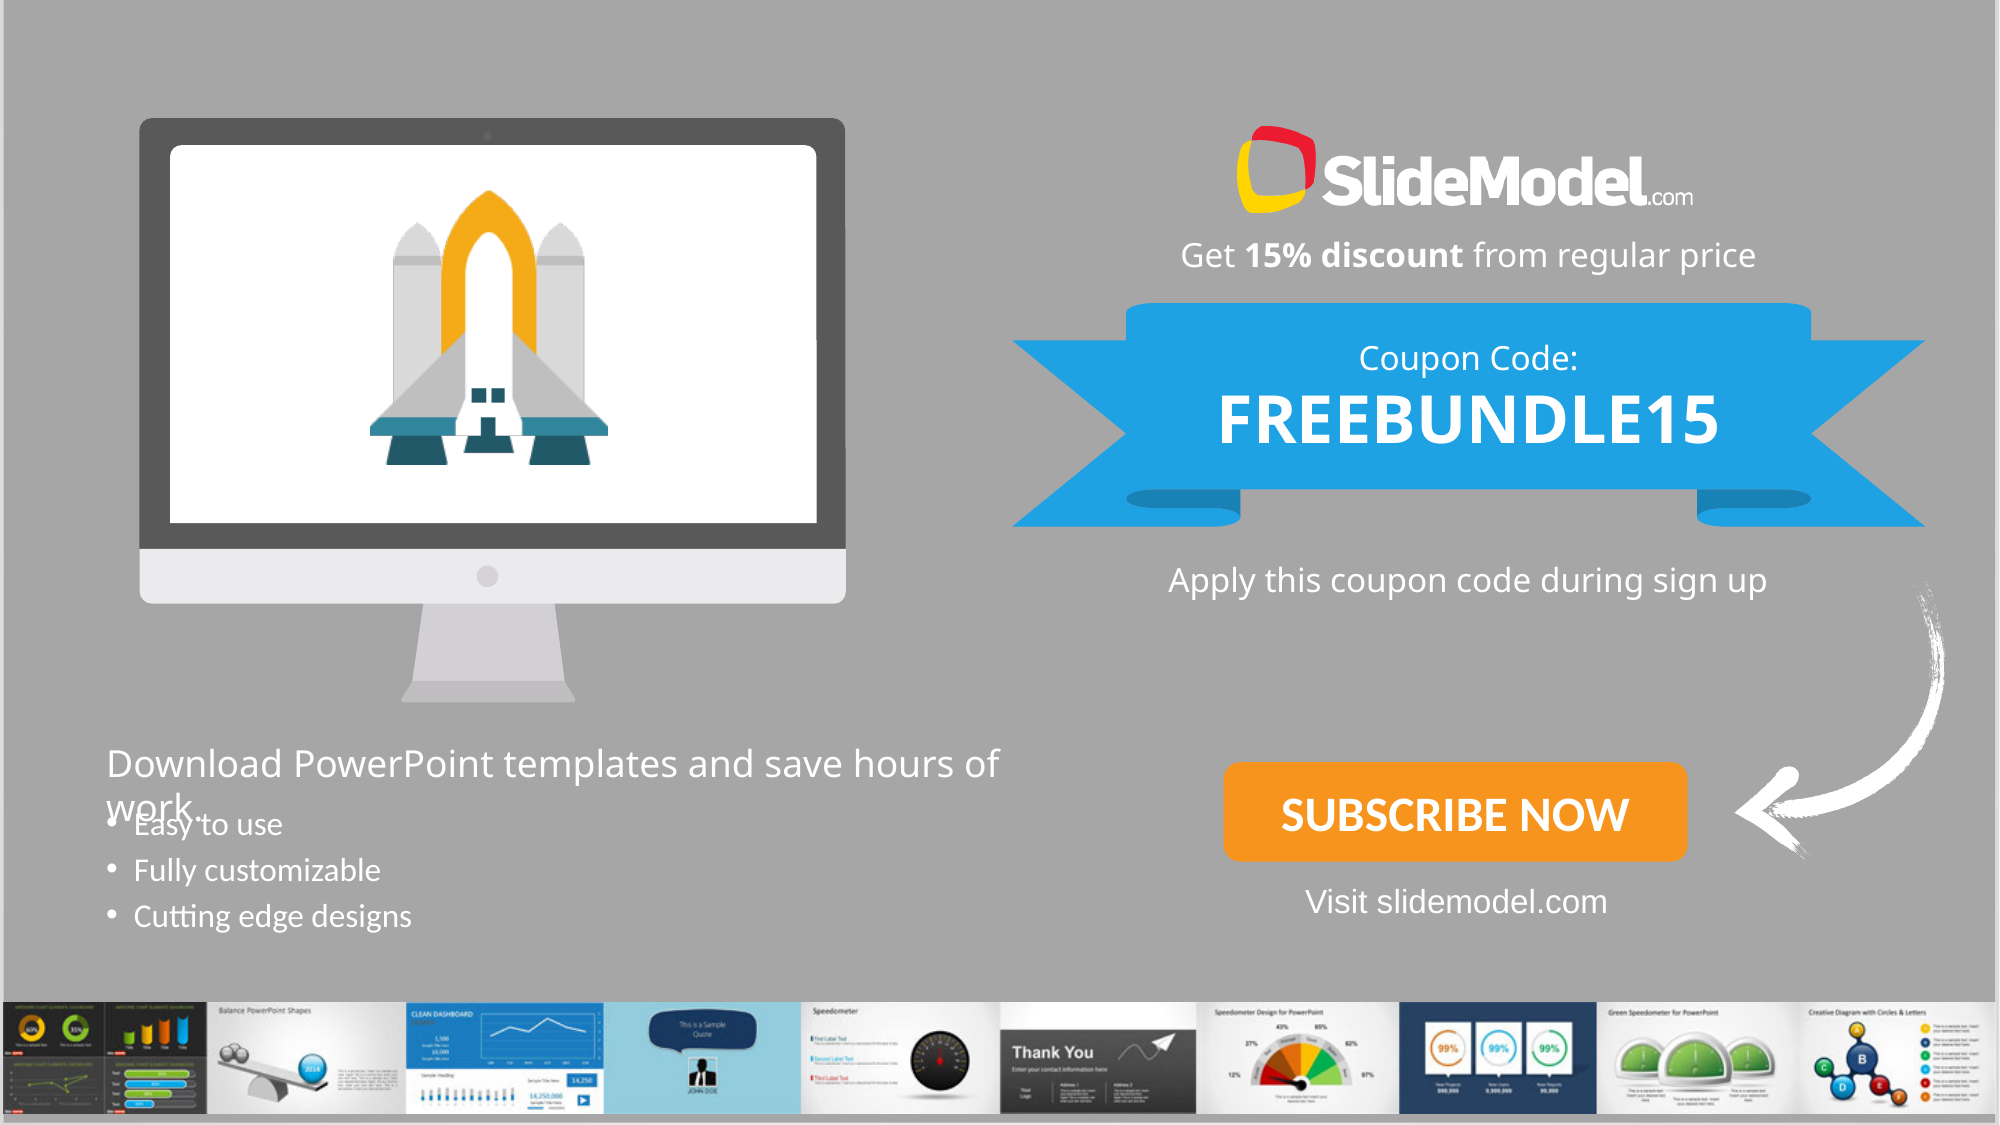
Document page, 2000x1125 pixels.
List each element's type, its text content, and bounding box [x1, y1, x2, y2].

text_box Coupon Code: FREEBUNDLE15 [1172, 329, 1765, 464]
text_box [1925, 587, 1934, 601]
picture [369, 190, 608, 466]
picture [3, 1002, 1996, 1114]
text_box Download PowerPoint templates and save hours of work. [91, 732, 1058, 837]
text_box [1734, 594, 1946, 860]
text_box Easy to use Fully customizable Cutting edge designs [91, 837, 863, 942]
text_box Visit slidemodel.com [1247, 873, 1667, 927]
text_box Get 15% discount from regular price [1057, 226, 1880, 281]
text_box [2, 0, 1997, 1002]
text_box SUBSCRIBE NOW [1221, 760, 1690, 864]
text_box [1012, 303, 1926, 527]
text_box Apply this coupon code during sign up [1129, 551, 1809, 607]
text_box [139, 117, 847, 703]
picture [1236, 126, 1694, 214]
